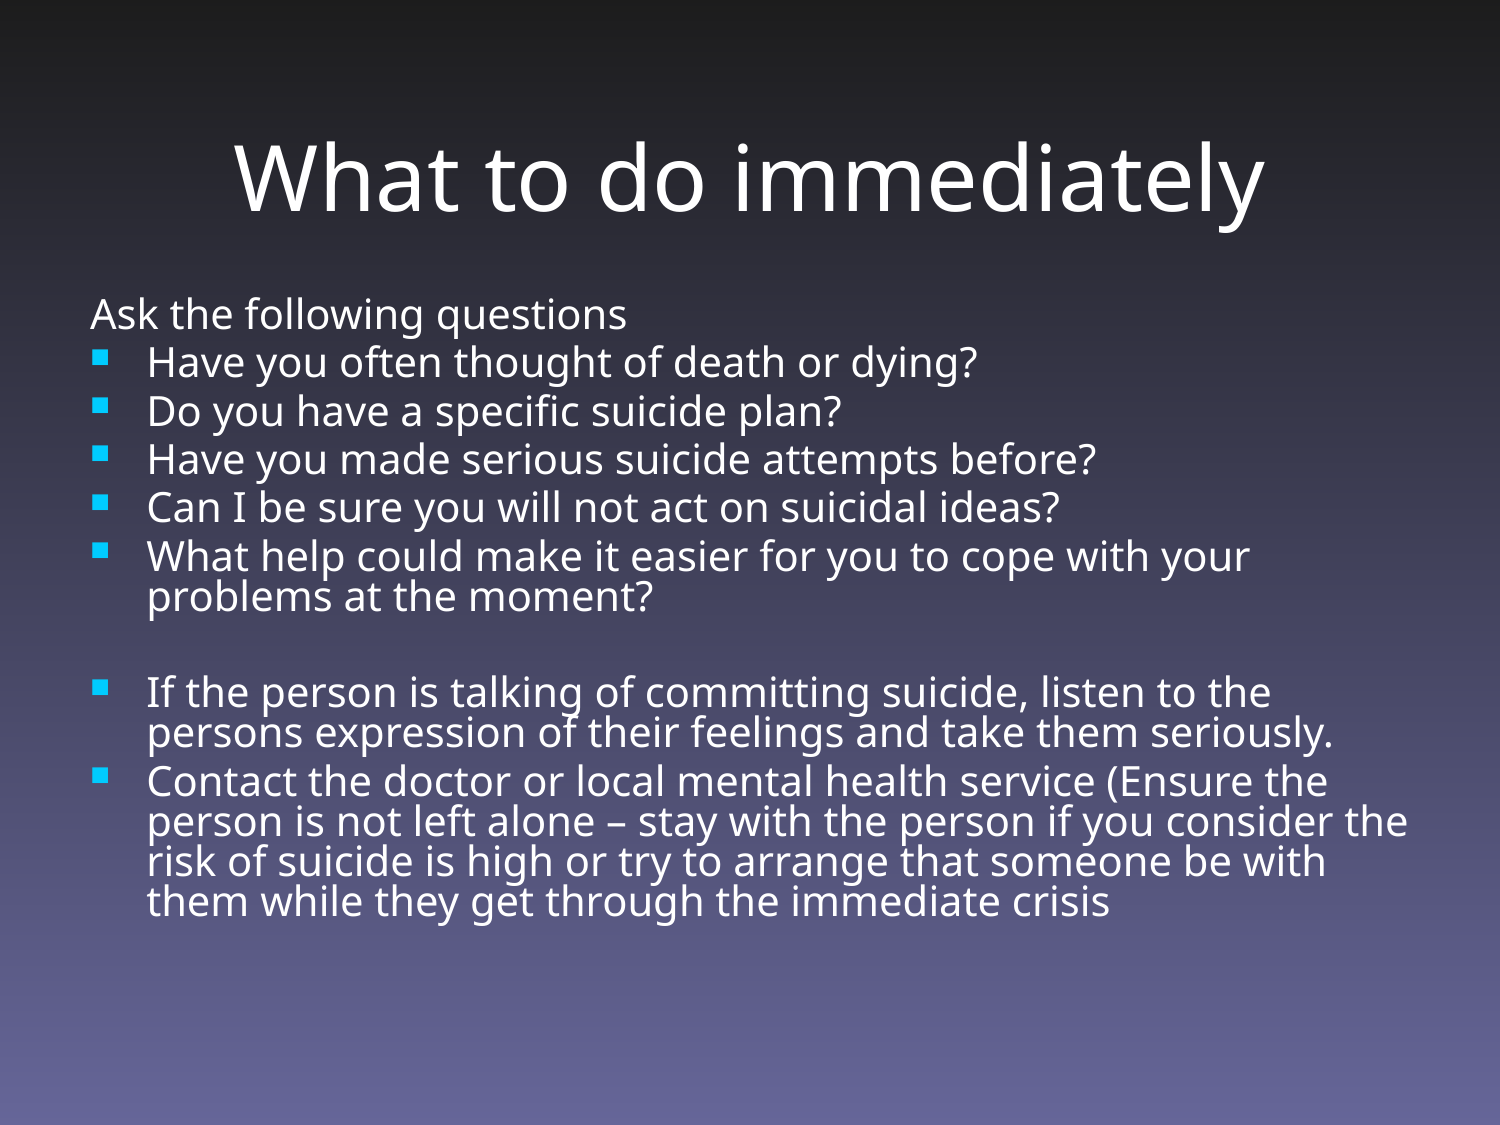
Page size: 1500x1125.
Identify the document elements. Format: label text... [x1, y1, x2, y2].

title What to do immediately [74, 62, 1426, 231]
list Ask the following questions Have you often thought of death or dying? Do you have a specific suicide plan? Have you made serious suicide attempts before? Can I be sure you will not act on suicidal ideas? What help could make it easier for you to cope with your problems at the moment? If the person is talking of committing suicide, listen to the persons expression of their feelings and take them seriously. Contact the doctor or local mental health service (Ensure the person is not left alone – stay with the person if you consider the risk of suicide is high or try to arrange that someone be with them while they get through the immediate crisis [74, 231, 1426, 1095]
